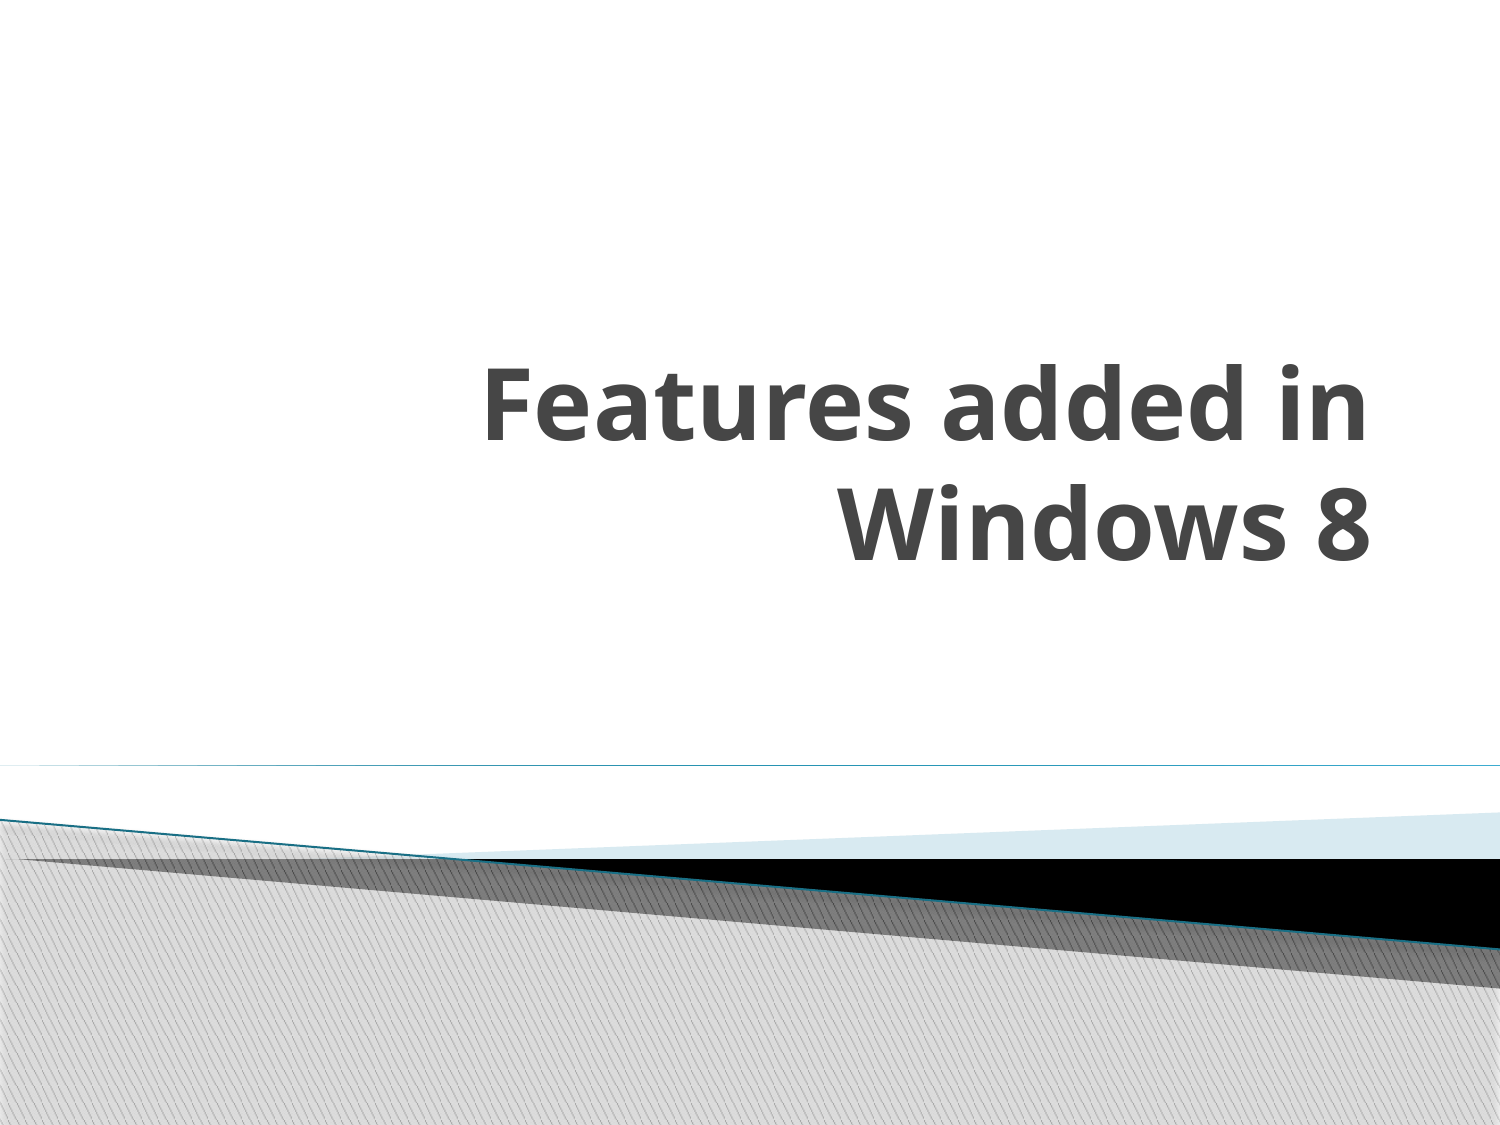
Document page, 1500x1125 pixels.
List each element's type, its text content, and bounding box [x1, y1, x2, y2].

title Features added in Windows 8 [112, 287, 1388, 588]
picture [5, 859, 1500, 989]
